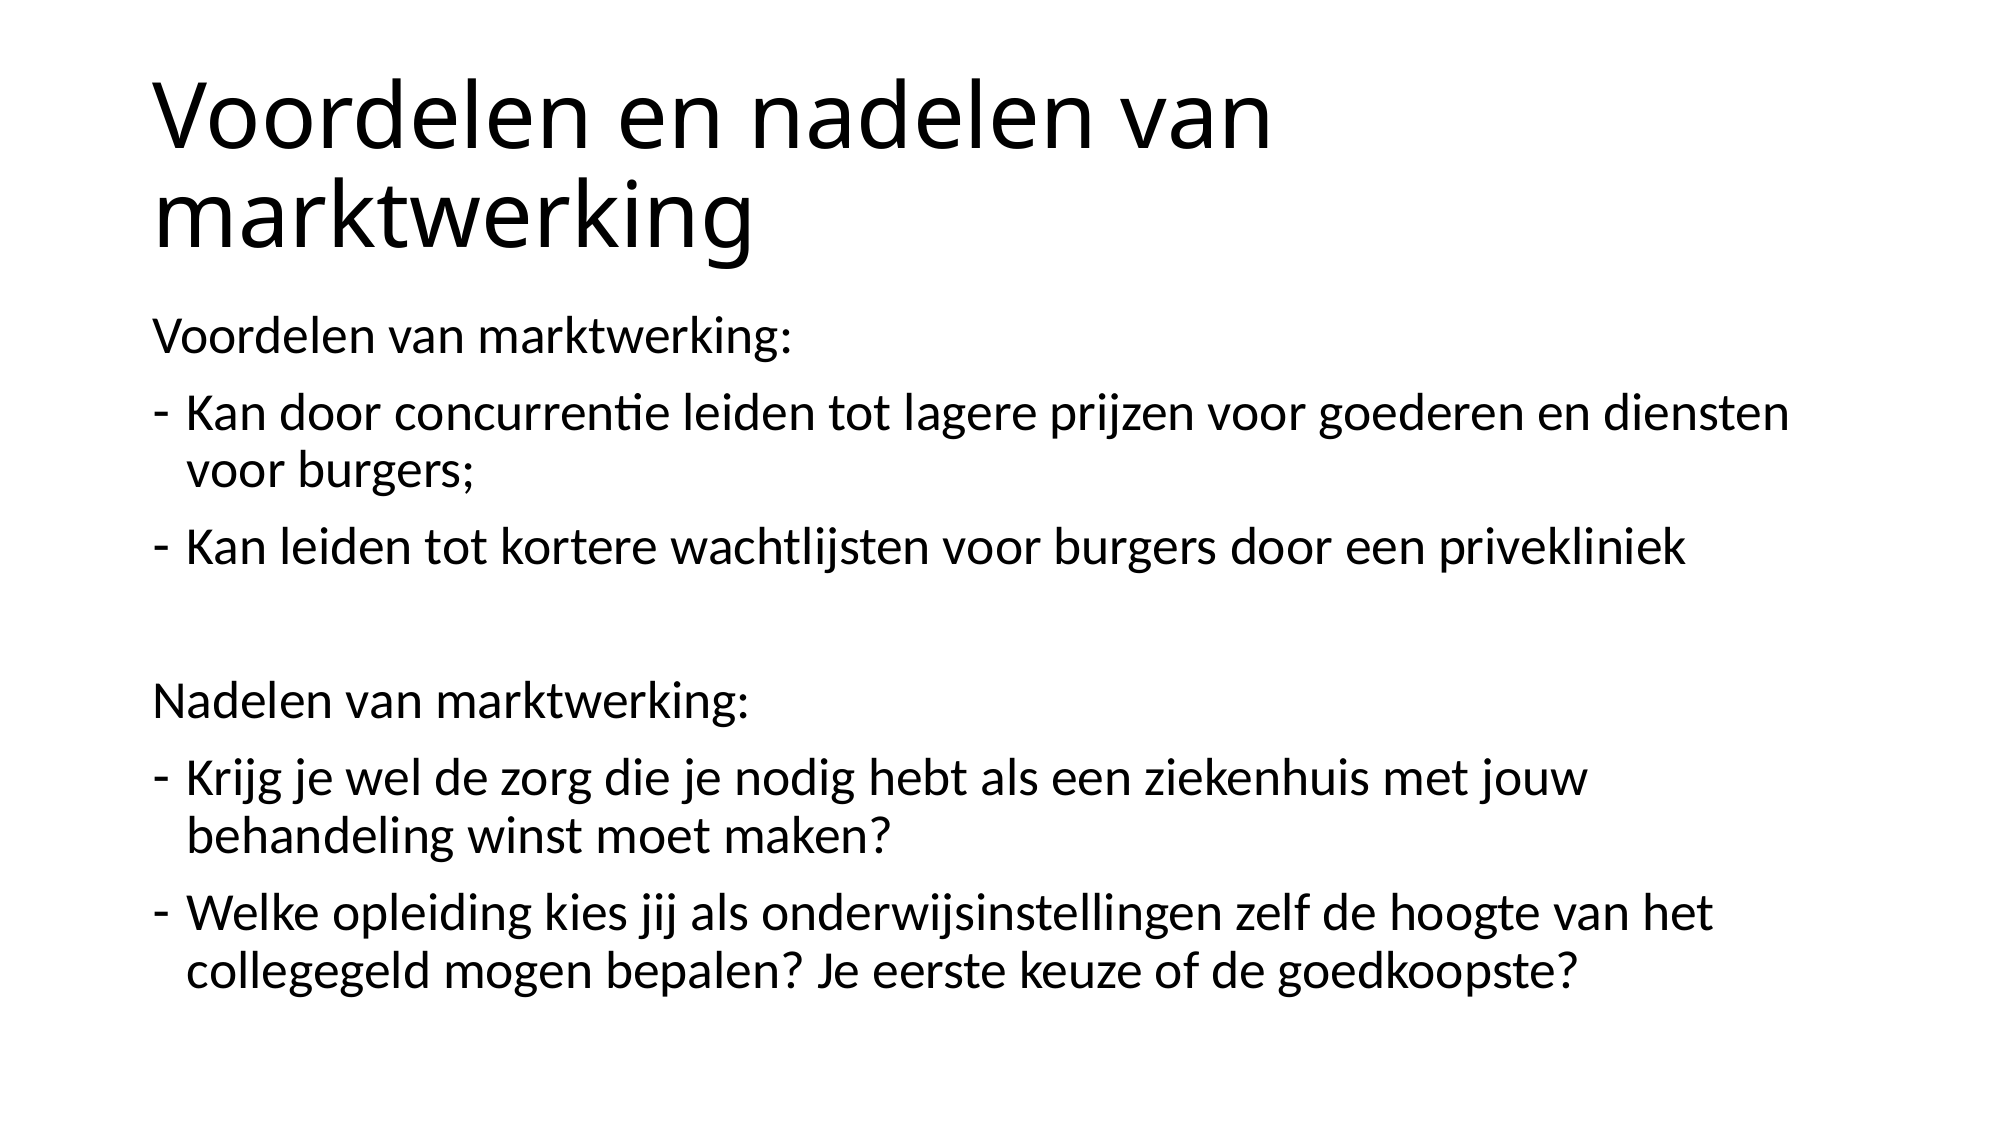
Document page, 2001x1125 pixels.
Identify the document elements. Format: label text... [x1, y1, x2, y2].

list Voordelen van marktwerking: Kan door concurrentie leiden tot lagere prijzen voor goederen en diensten voor burgers; Kan leiden tot kortere wachtlijsten voor burgers door een privekliniek Nadelen van marktwerking: Krijg je wel de zorg die je nodig hebt als een ziekenhuis met jouw behandeling winst moet maken? Welke opleiding kies jij als onderwijsinstellingen zelf de hoogte van het collegegeld mogen bepalen? Je eerste keuze of de goedkoopste? [137, 299, 1863, 1014]
title Voordelen en nadelen van marktwerking [137, 59, 1863, 278]
